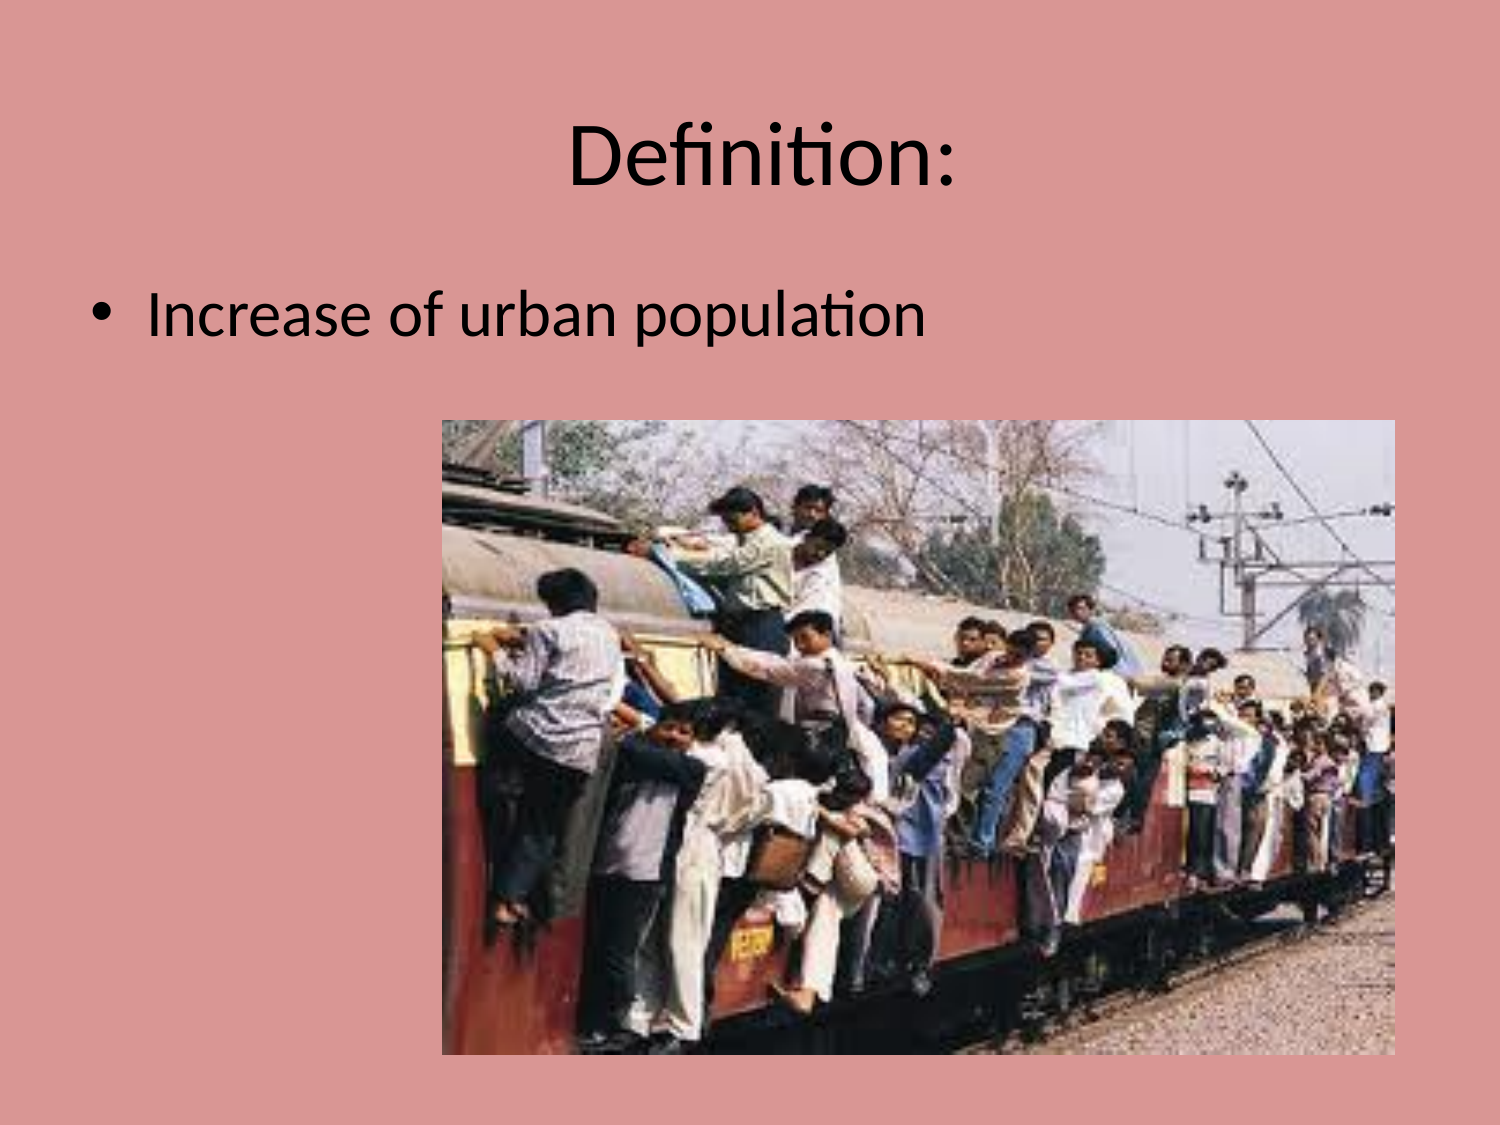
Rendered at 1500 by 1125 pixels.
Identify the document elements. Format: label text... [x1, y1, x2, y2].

list Increase of urban population [75, 262, 1425, 1005]
title Definition: [88, 54, 1439, 243]
picture [442, 420, 1396, 1055]
